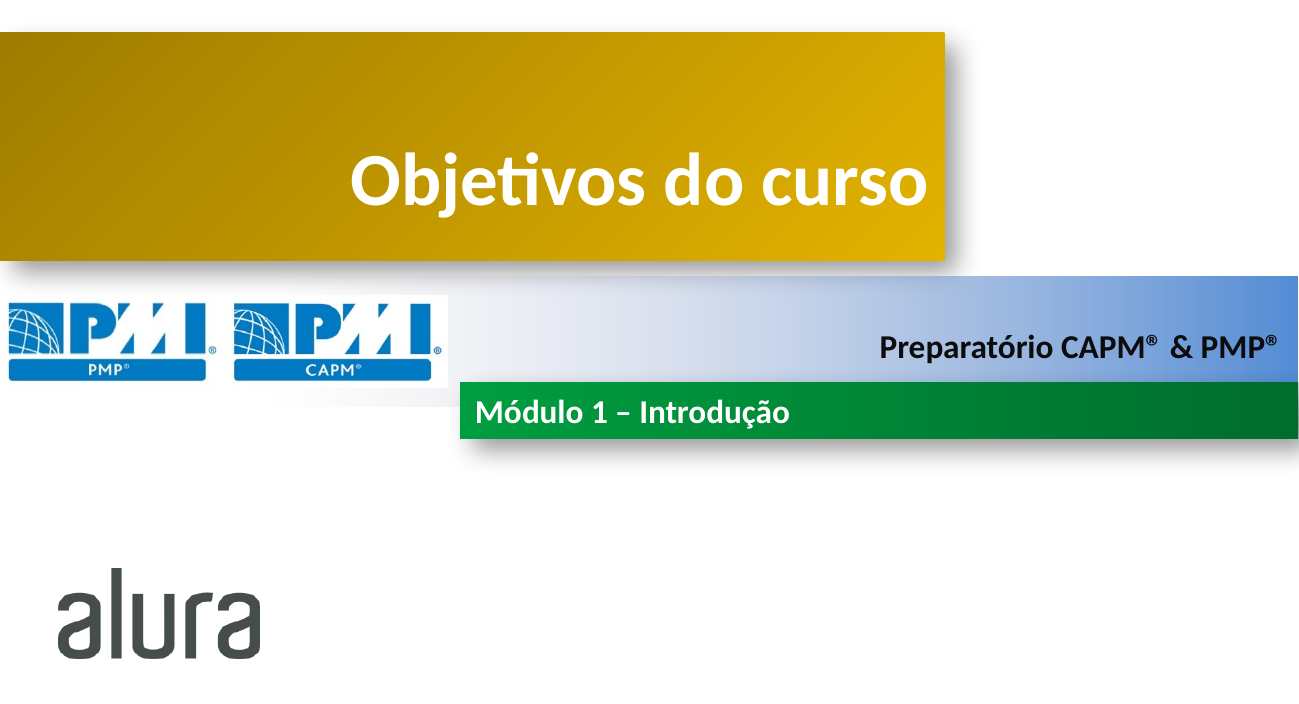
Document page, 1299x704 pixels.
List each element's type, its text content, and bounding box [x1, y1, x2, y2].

text_box Objetivos do curso [0, 32, 945, 261]
text_box Preparatório CAPM® & PMP® [452, 317, 1298, 374]
text_box [270, 374, 1298, 407]
picture [58, 568, 260, 660]
text_box [270, 276, 1298, 317]
text_box Módulo 1 – Introdução [460, 382, 1299, 439]
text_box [0, 294, 449, 390]
